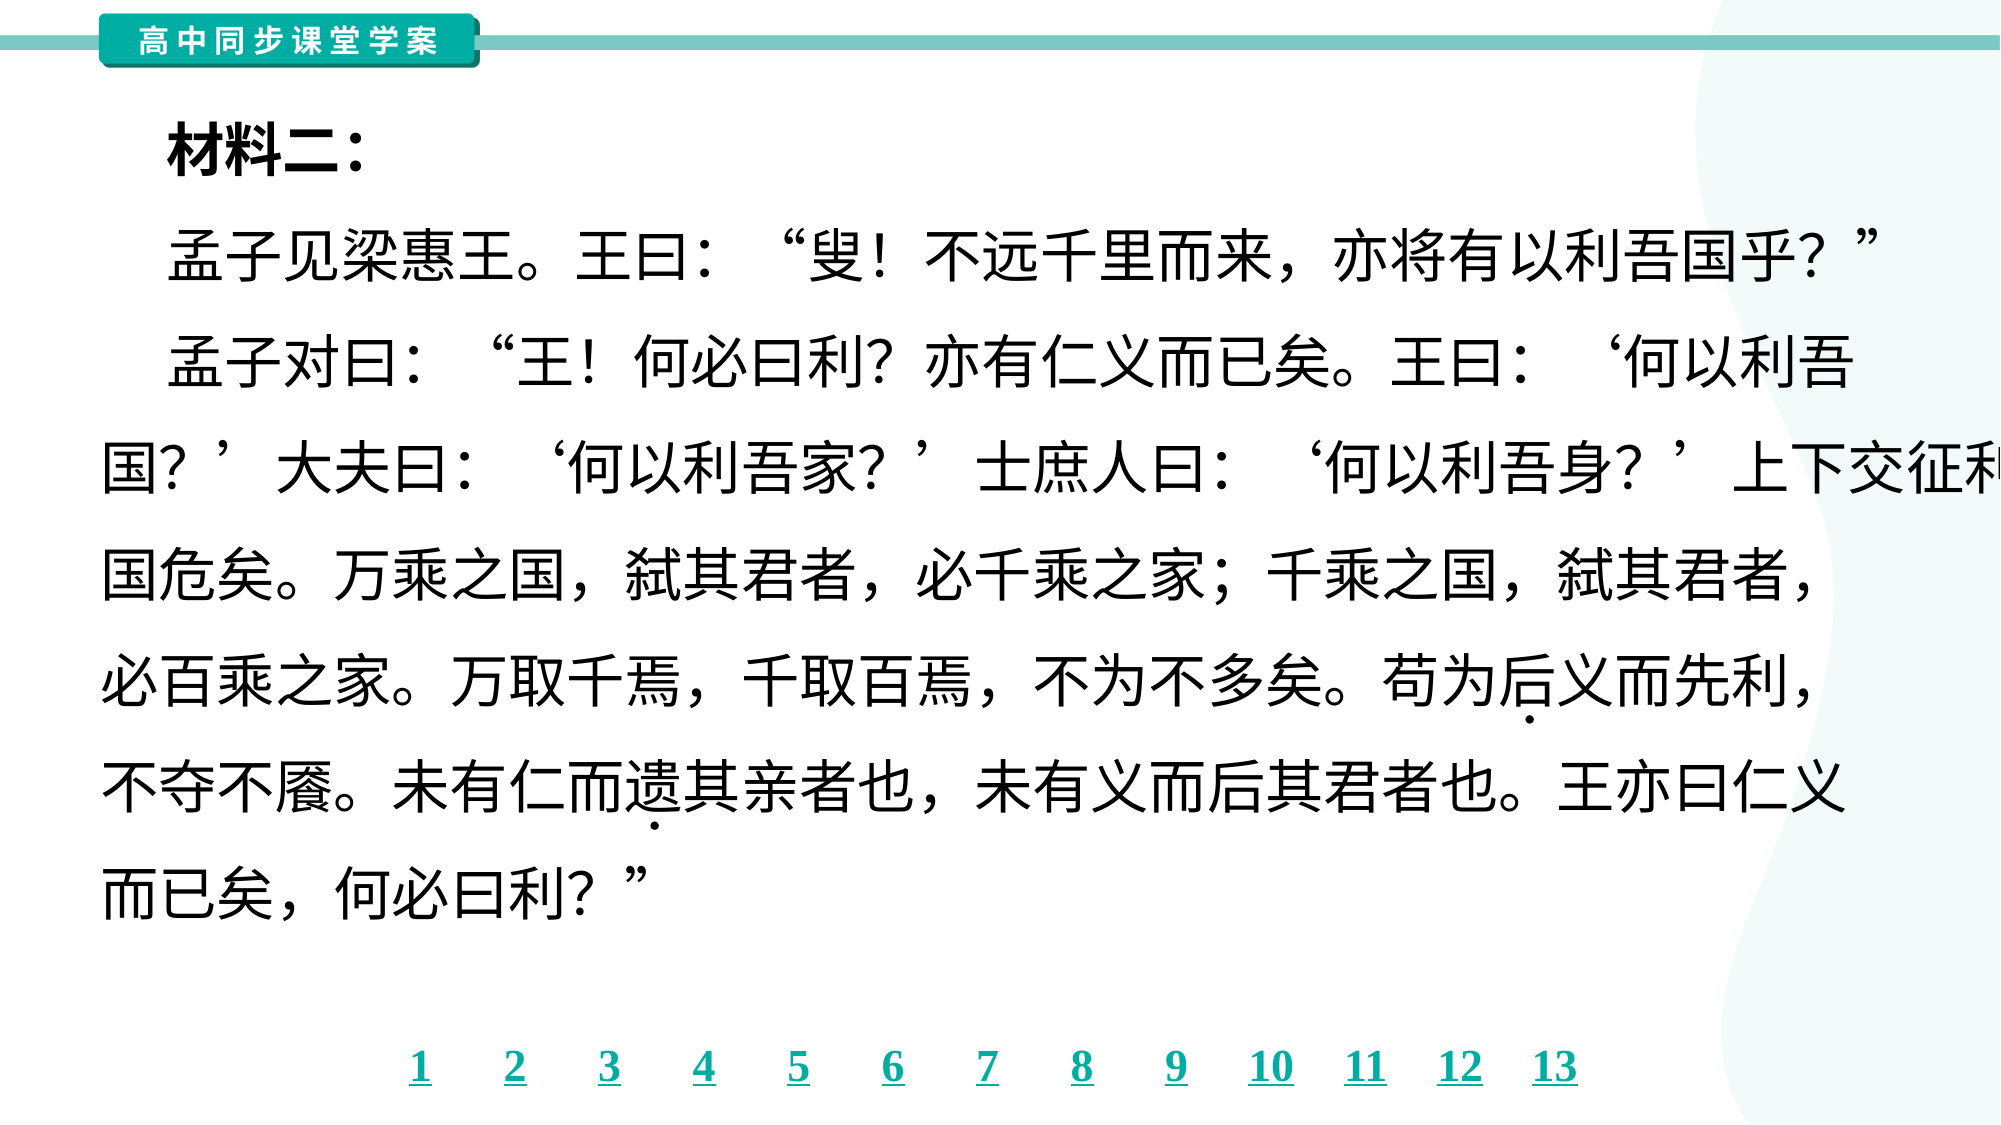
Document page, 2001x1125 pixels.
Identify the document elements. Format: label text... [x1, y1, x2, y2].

text_box [1525, 715, 1534, 724]
text_box 材料二： 孟子见梁惠王。王曰：“叟！不远千里而来，亦将有以利吾国乎？” 孟子对曰：“王！何必曰利？亦有仁义而已矣。王曰：‘何以利吾 国？’大夫曰：‘何以利吾家？’士庶人曰：‘何以利吾身？’上下交征利而 国危矣。万乘之国，弑其君者，必千乘之家；千乘之国，弑其君者， 必百乘之家。万取千焉，千取百焉，不为不多矣。苟为后义而先利， 不夺不餍。未有仁而遗其亲者也，未有义而后其君者也。王亦曰仁义 而已矣，何必曰利？” [100, 76, 1899, 927]
text_box [650, 821, 659, 830]
picture [0, 0, 2000, 1125]
